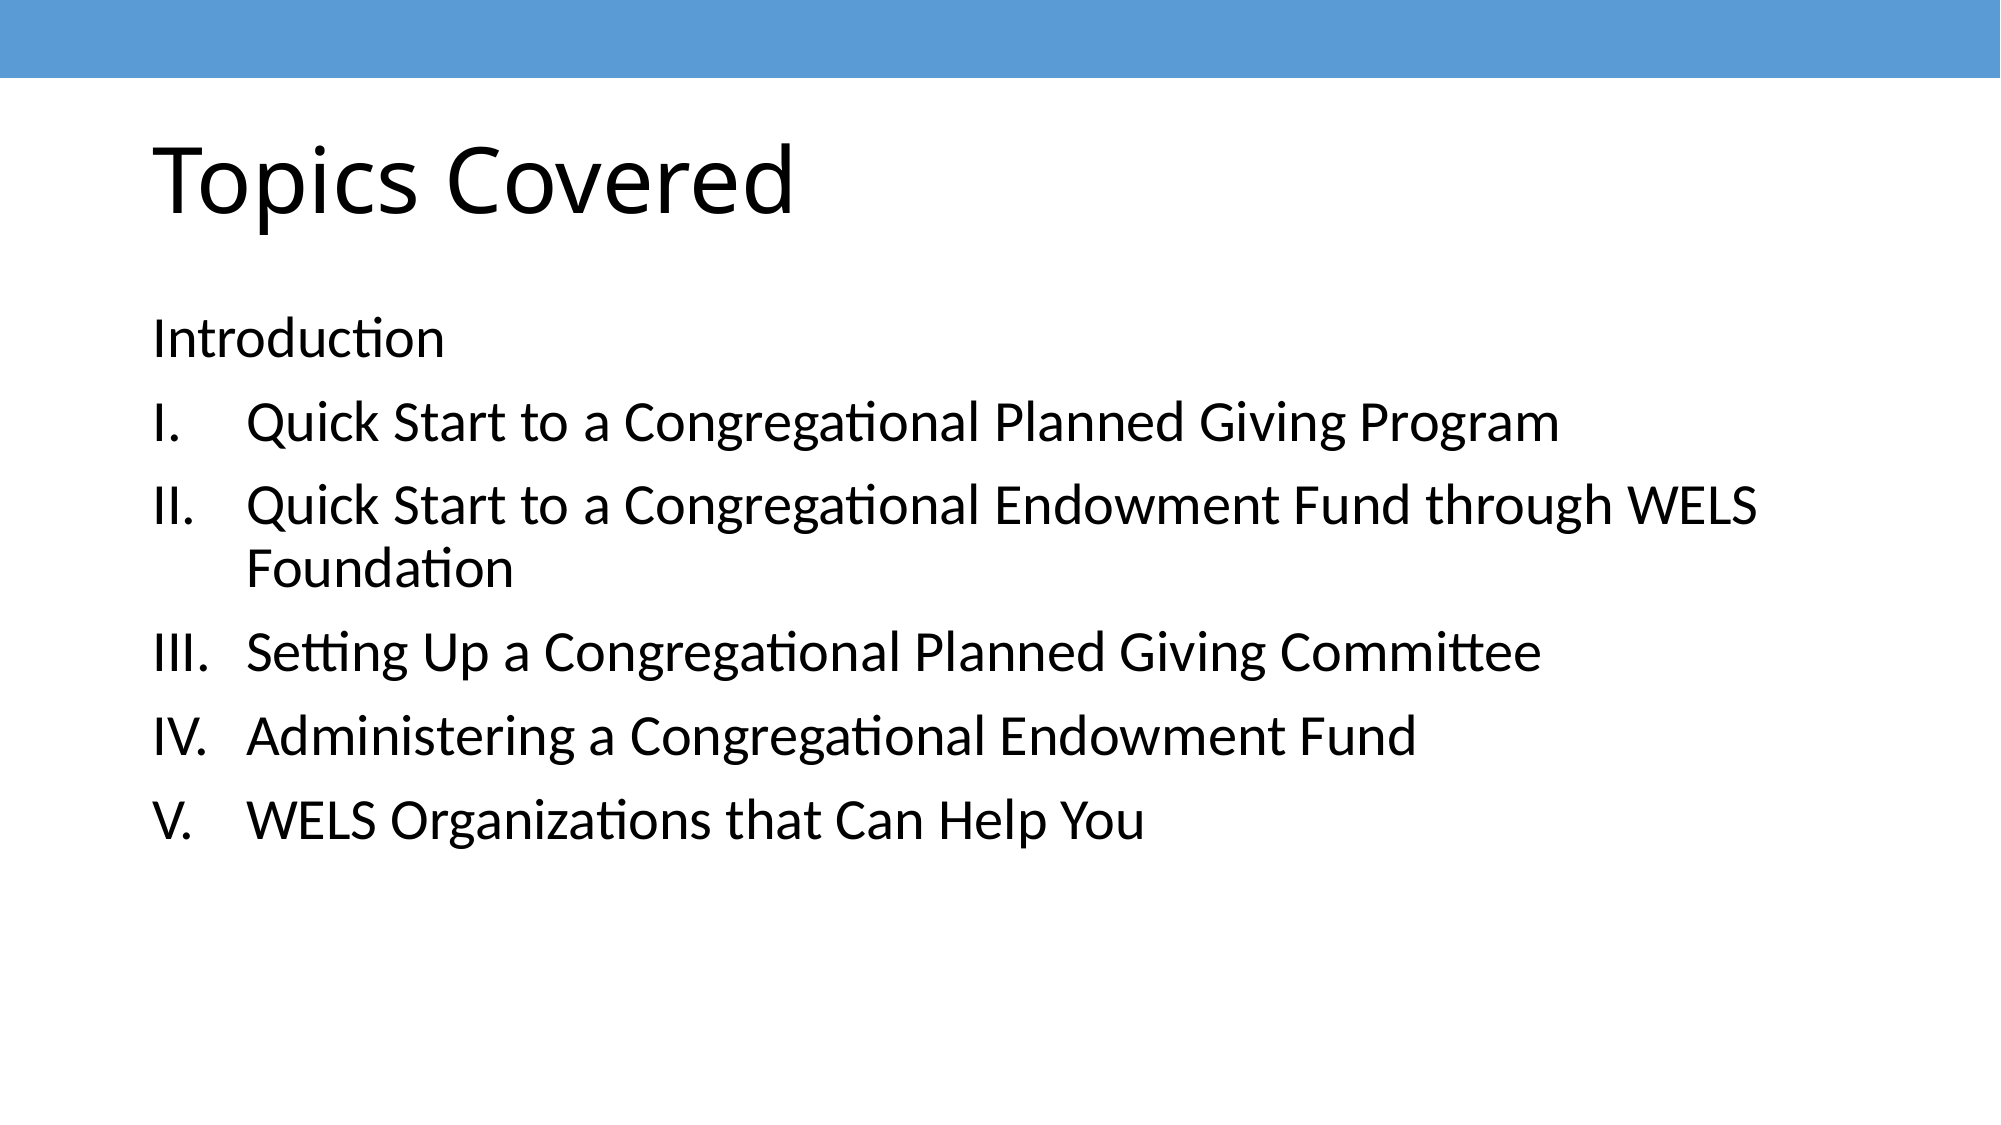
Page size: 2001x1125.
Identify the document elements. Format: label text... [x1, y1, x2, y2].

list Introduction Quick Start to a Congregational Planned Giving Program Quick Start to a Congregational Endowment Fund through WELS Foundation Setting Up a Congregational Planned Giving Committee Administering a Congregational Endowment Fund WELS Organizations that Can Help You [137, 299, 1863, 1014]
title Topics Covered [137, 75, 1863, 293]
